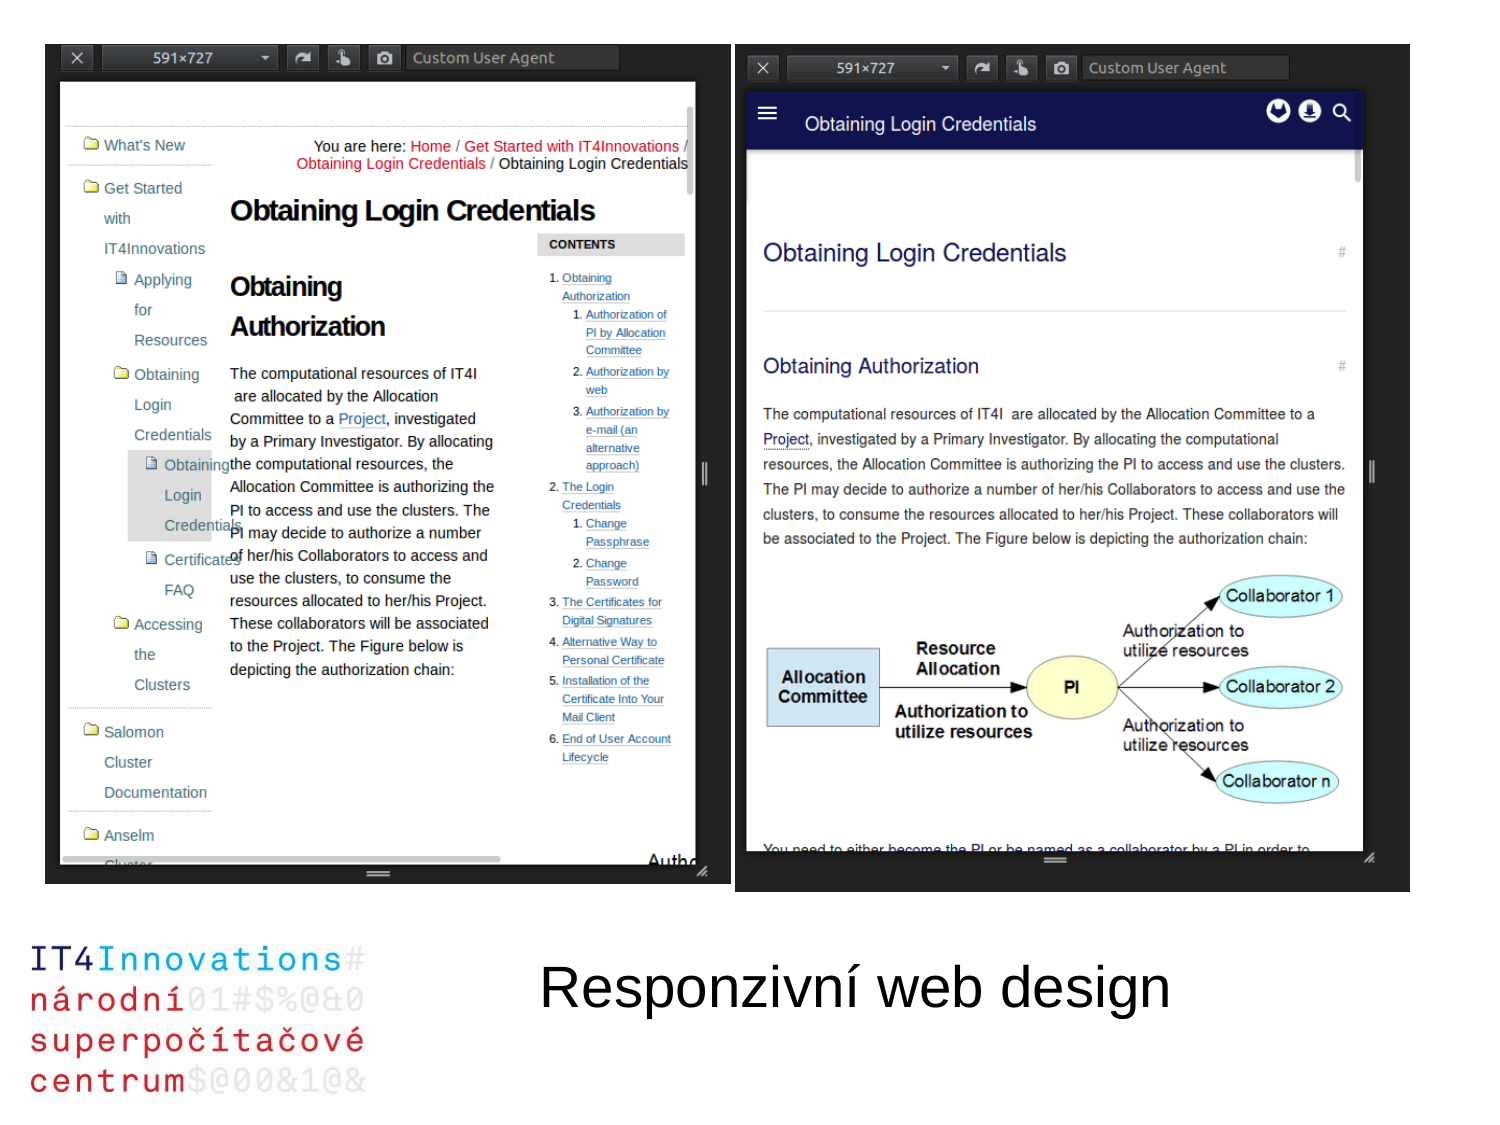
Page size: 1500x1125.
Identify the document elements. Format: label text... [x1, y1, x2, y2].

picture [0, 0, 1500, 1125]
text_box Responzivní web design [524, 929, 1500, 1038]
